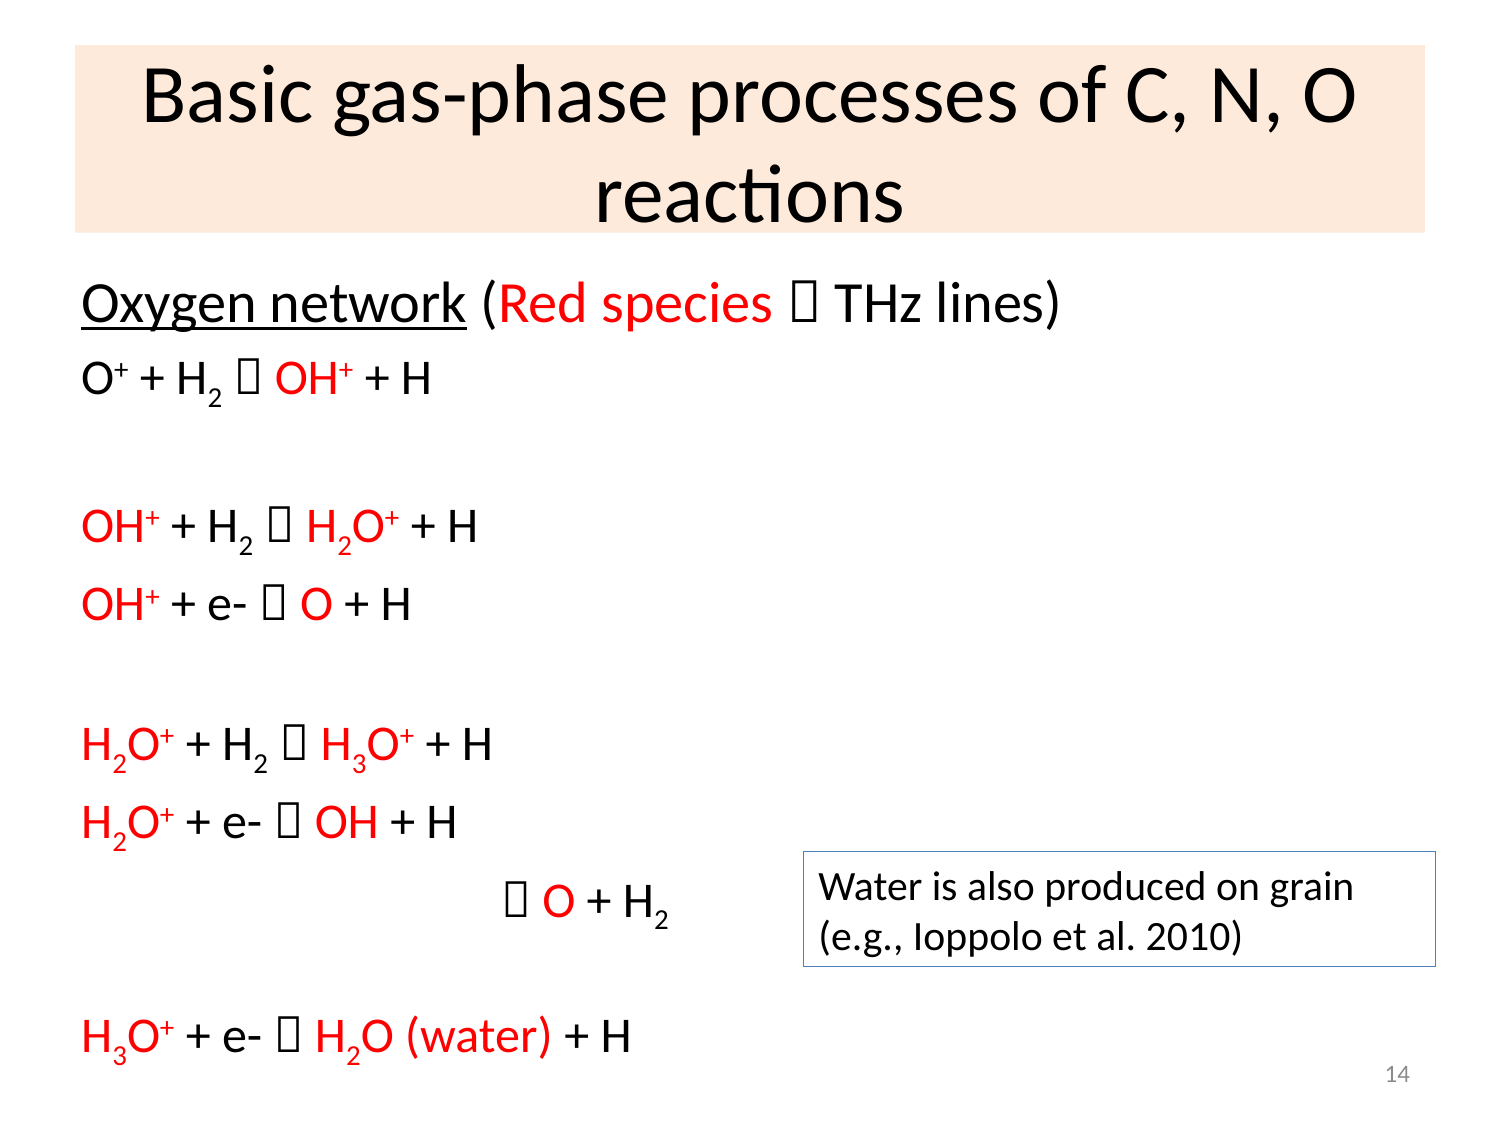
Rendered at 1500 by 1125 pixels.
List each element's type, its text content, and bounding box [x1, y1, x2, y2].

slide_number 14 [1074, 1042, 1425, 1103]
text_box Water is also produced on grain (e.g., Ioppolo et al. 2010) [803, 851, 1436, 967]
title Basic gas-phase processes of C, N, O reactions [75, 45, 1425, 233]
list Oxygen network (Red species  THz lines) O+ + H2  OH+ + H OH+ + H2  H2O+ + H OH+ + e-  O + H H2O+ + H2  H3O+ + H H2O+ + e-  OH + H  O + H2 H3O+ + e-  H2O (water) + H [66, 257, 1434, 1083]
